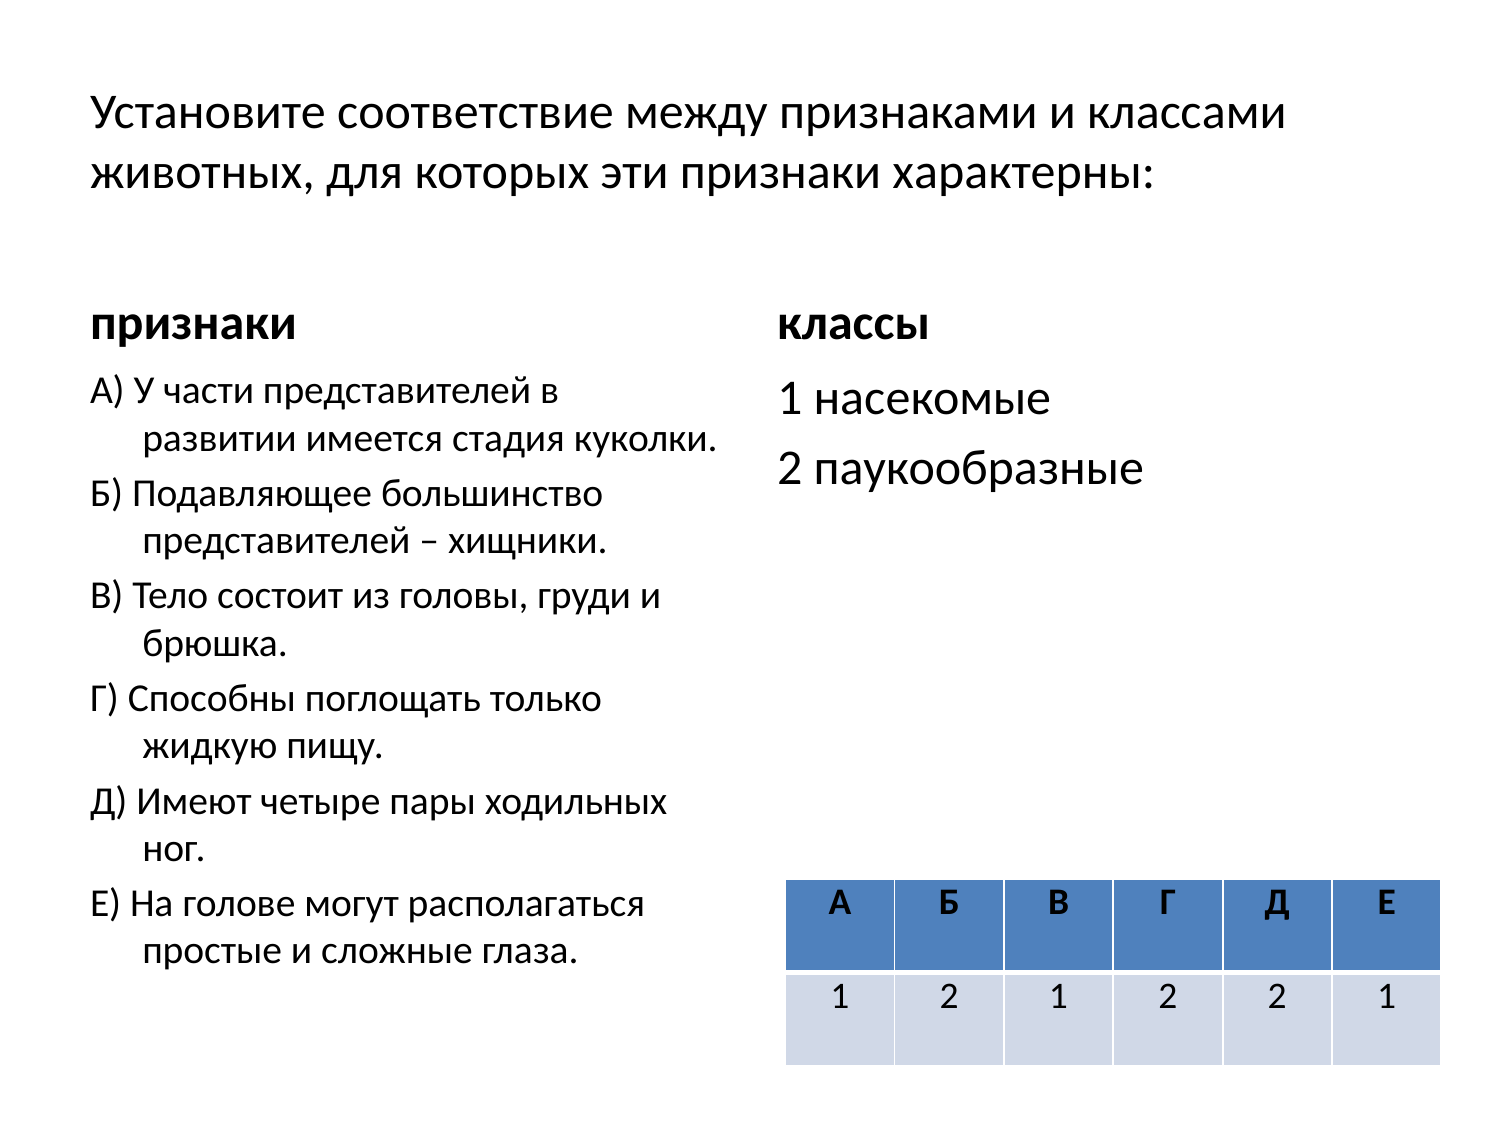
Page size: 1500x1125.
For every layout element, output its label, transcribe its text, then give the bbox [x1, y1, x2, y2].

list А) У части представителей в развитии имеется стадия куколки. Б) Подавляющее большинство представителей – хищники. В) Тело состоит из головы, груди и брюшка. Г) Способны поглощать только жидкую пищу. Д) Имеют четыре пары ходильных ног. Е) На голове могут располагаться простые и сложные глаза. [75, 356, 738, 1005]
table_cell 2 [1114, 975, 1222, 1065]
table_header Б [895, 880, 1003, 970]
table_cell 2 [895, 975, 1003, 1065]
table_cell 1 [1333, 975, 1440, 1065]
list 1 насекомые 2 паукообразные [761, 356, 1425, 622]
table_cell 2 [1224, 975, 1331, 1065]
table_header В [1005, 880, 1112, 970]
table_cell 1 [1005, 975, 1112, 1065]
title Установите соответствие между признаками и классами животных, для которых эти признаки характерны: [75, 45, 1425, 233]
list признаки [75, 251, 738, 356]
table_cell 1 [786, 975, 894, 1065]
table_header Д [1224, 880, 1331, 970]
table_header Г [1114, 880, 1222, 970]
table_header Е [1333, 880, 1440, 970]
list классы [761, 251, 1425, 356]
table_header А [786, 880, 894, 970]
